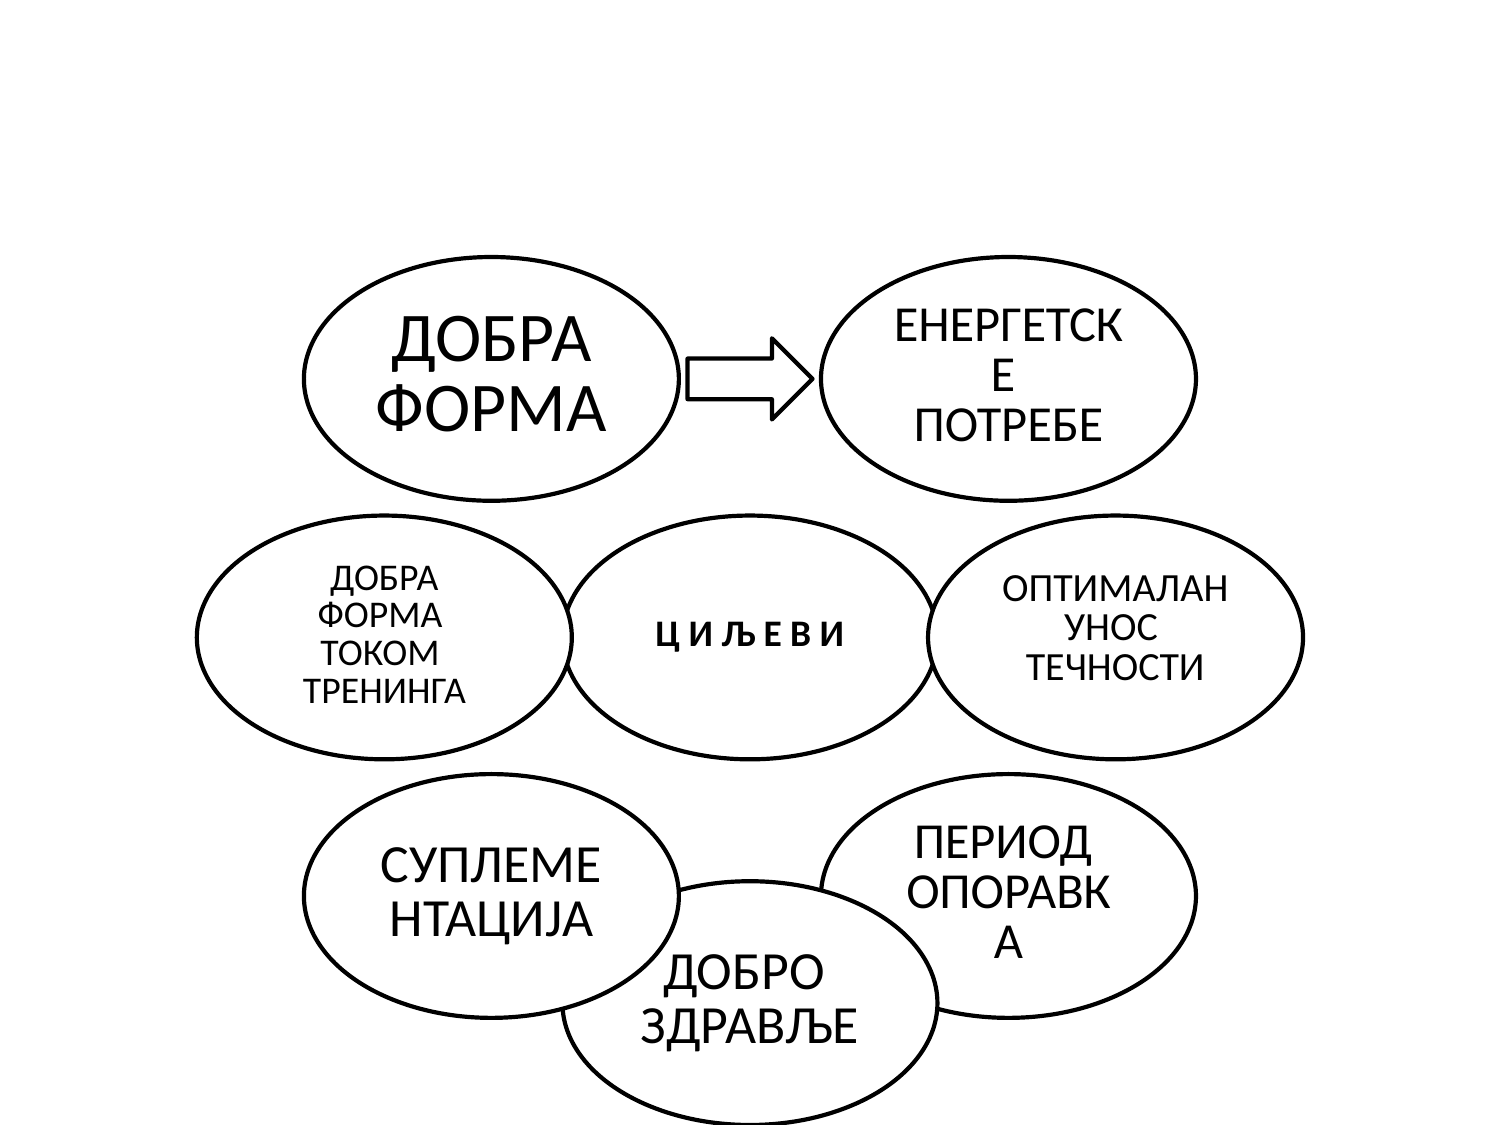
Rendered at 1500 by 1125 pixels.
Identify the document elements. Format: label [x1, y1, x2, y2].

text_box [0, 149, 1500, 1125]
